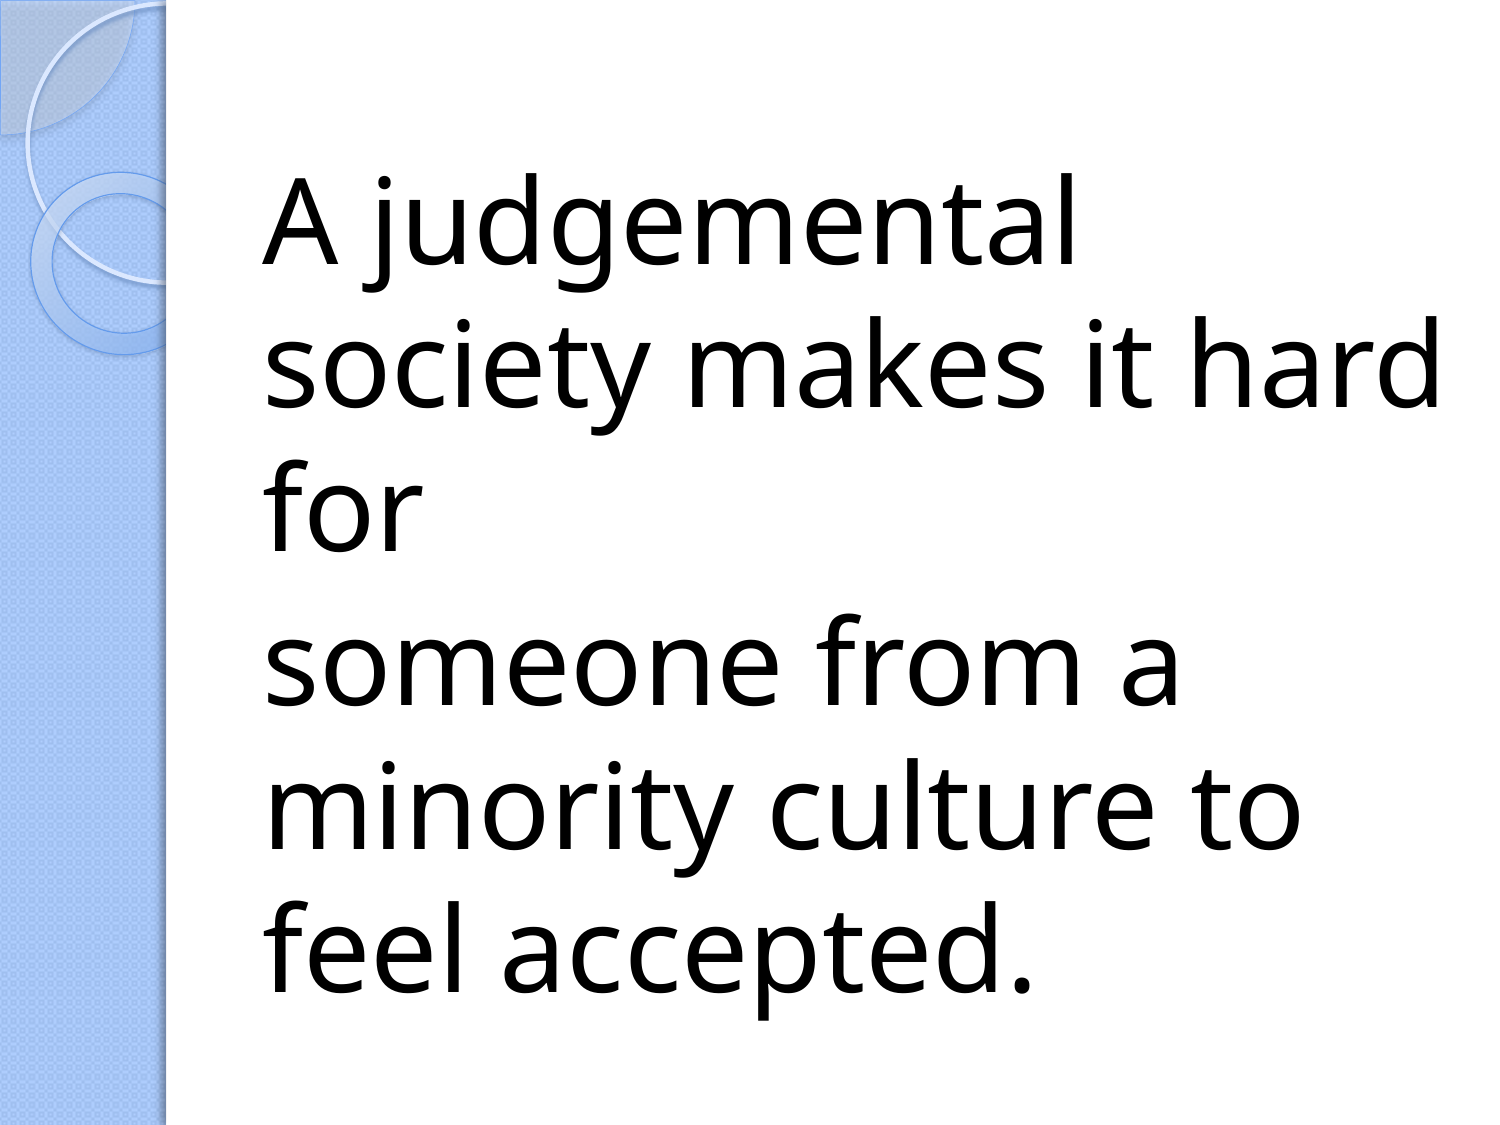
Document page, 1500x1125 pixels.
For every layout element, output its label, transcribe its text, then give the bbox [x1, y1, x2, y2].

list A judgemental society makes it hard for someone from a minority culture to feel accepted. [235, 137, 1466, 1025]
